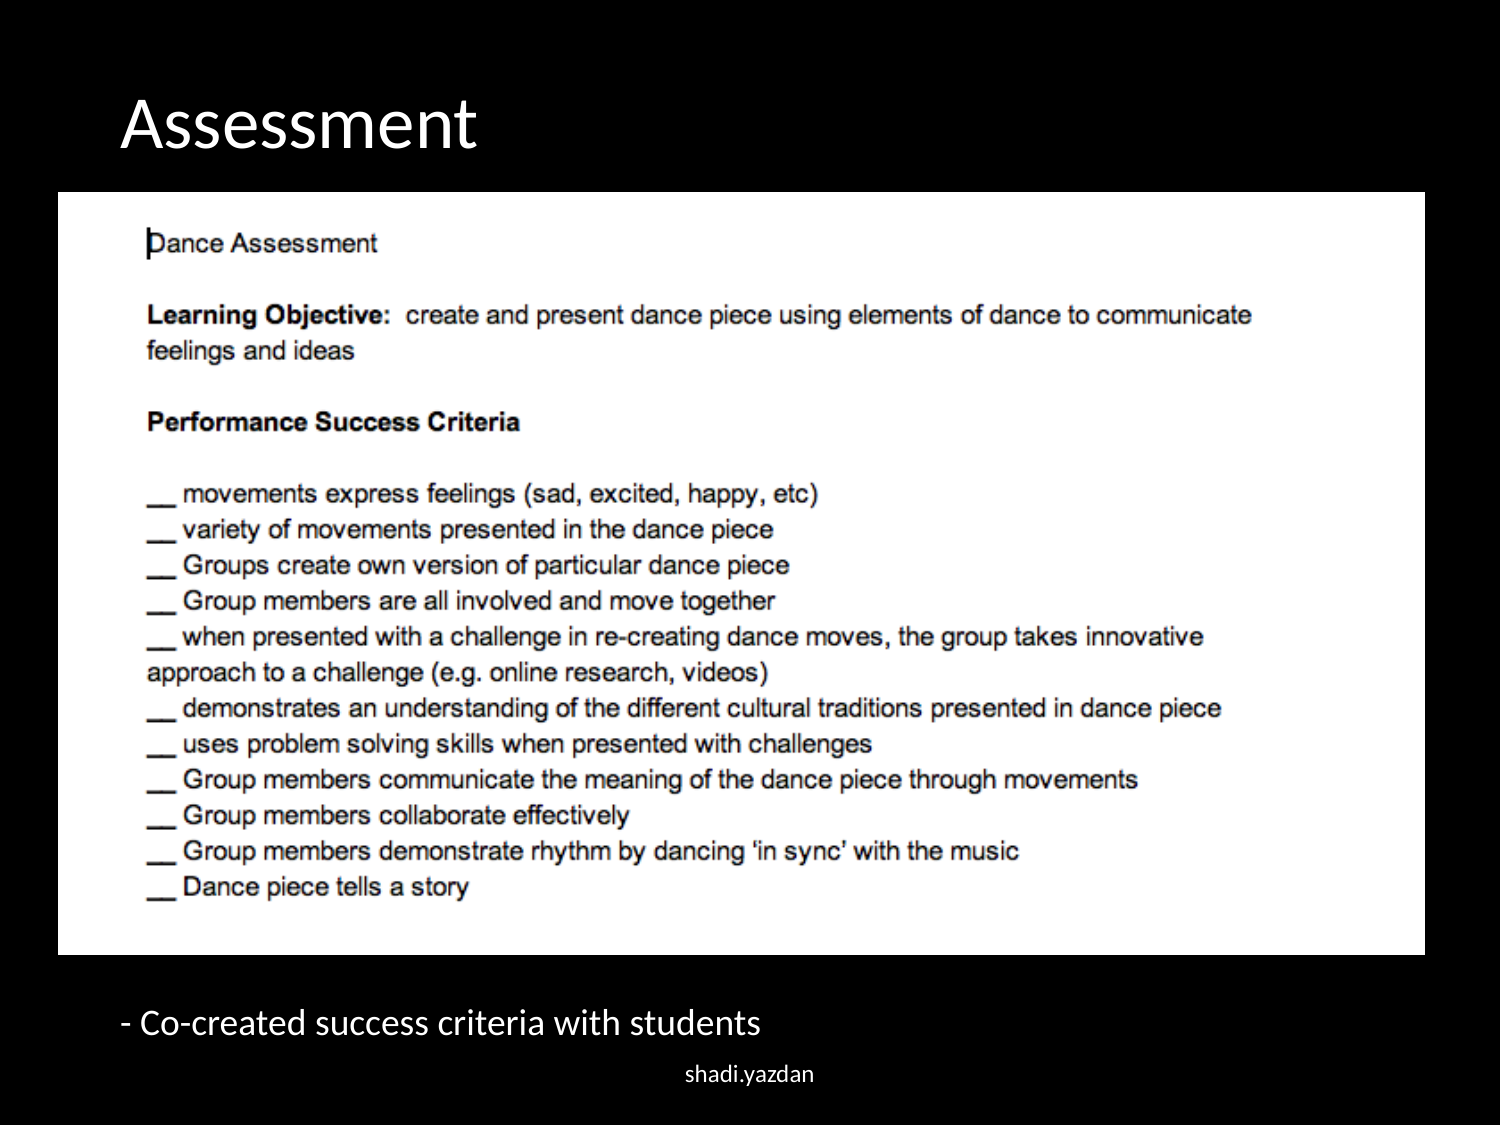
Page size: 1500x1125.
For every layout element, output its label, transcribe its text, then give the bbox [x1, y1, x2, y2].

footer shadi.yazdan [512, 1042, 988, 1103]
picture [58, 192, 1426, 955]
text_box Assessment [105, 66, 1212, 172]
text_box - Co-created success criteria with students [105, 990, 1378, 1051]
